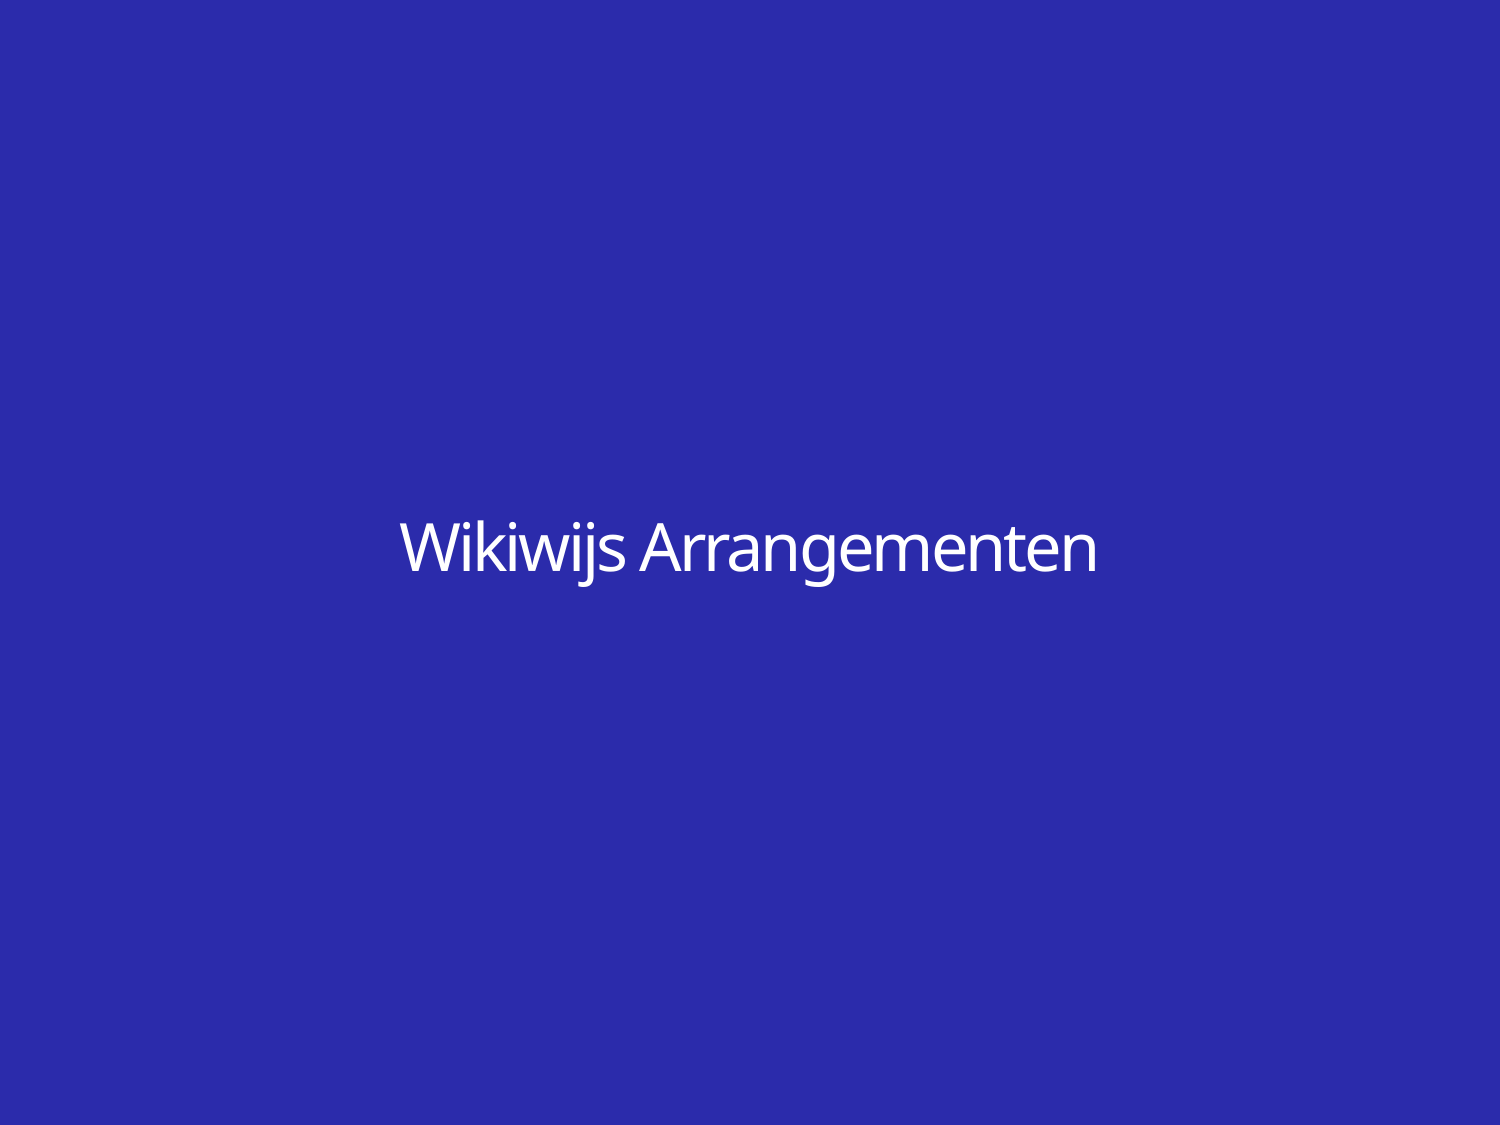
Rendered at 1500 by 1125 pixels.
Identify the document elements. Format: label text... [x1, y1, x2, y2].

title Wikiwijs Arrangementen [0, 0, 1500, 1125]
